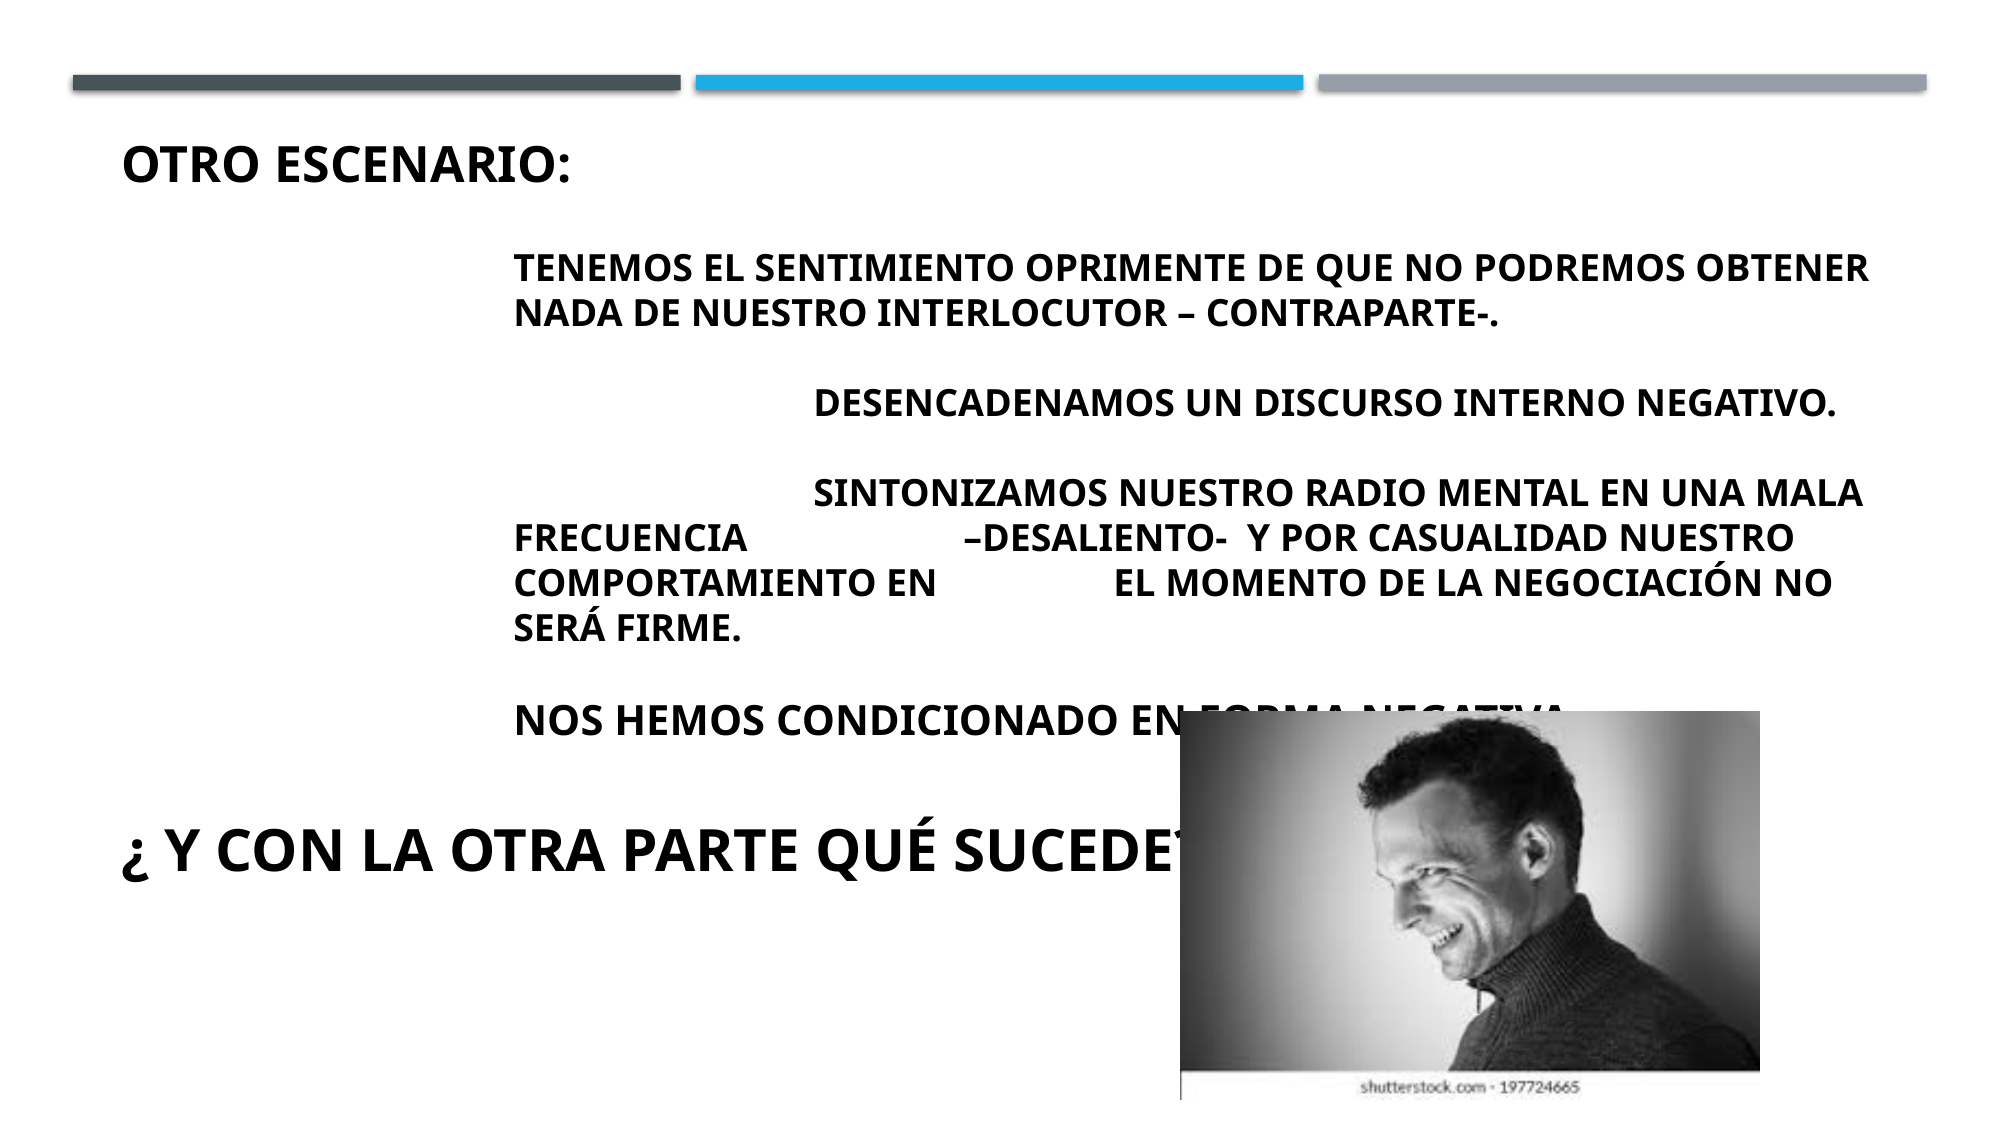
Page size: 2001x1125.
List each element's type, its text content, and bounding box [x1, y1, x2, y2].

text_box ¿ Y CON LA OTRA PARTE QUÉ SUCEDE? [106, 805, 1174, 891]
text_box OTRO ESCENARIO: [106, 124, 868, 200]
text_box TENEMOS EL SENTIMIENTO OPRIMENTE DE QUE NO PODREMOS OBTENER NADA DE NUESTRO INTERLOCUTOR – CONTRAPARTE-. DESENCADENAMOS UN DISCURSO INTERNO NEGATIVO. SINTONIZAMOS NUESTRO RADIO MENTAL EN UNA MALA FRECUENCIA –DESALIENTO- Y POR CASUALIDAD NUESTRO COMPORTAMIENTO EN EL MOMENTO DE LA NEGOCIACIÓN NO SERÁ FIRME. NOS HEMOS CONDICIONADO EN FORMA NEGATIVA. [498, 236, 1943, 796]
picture [1179, 711, 1761, 1101]
